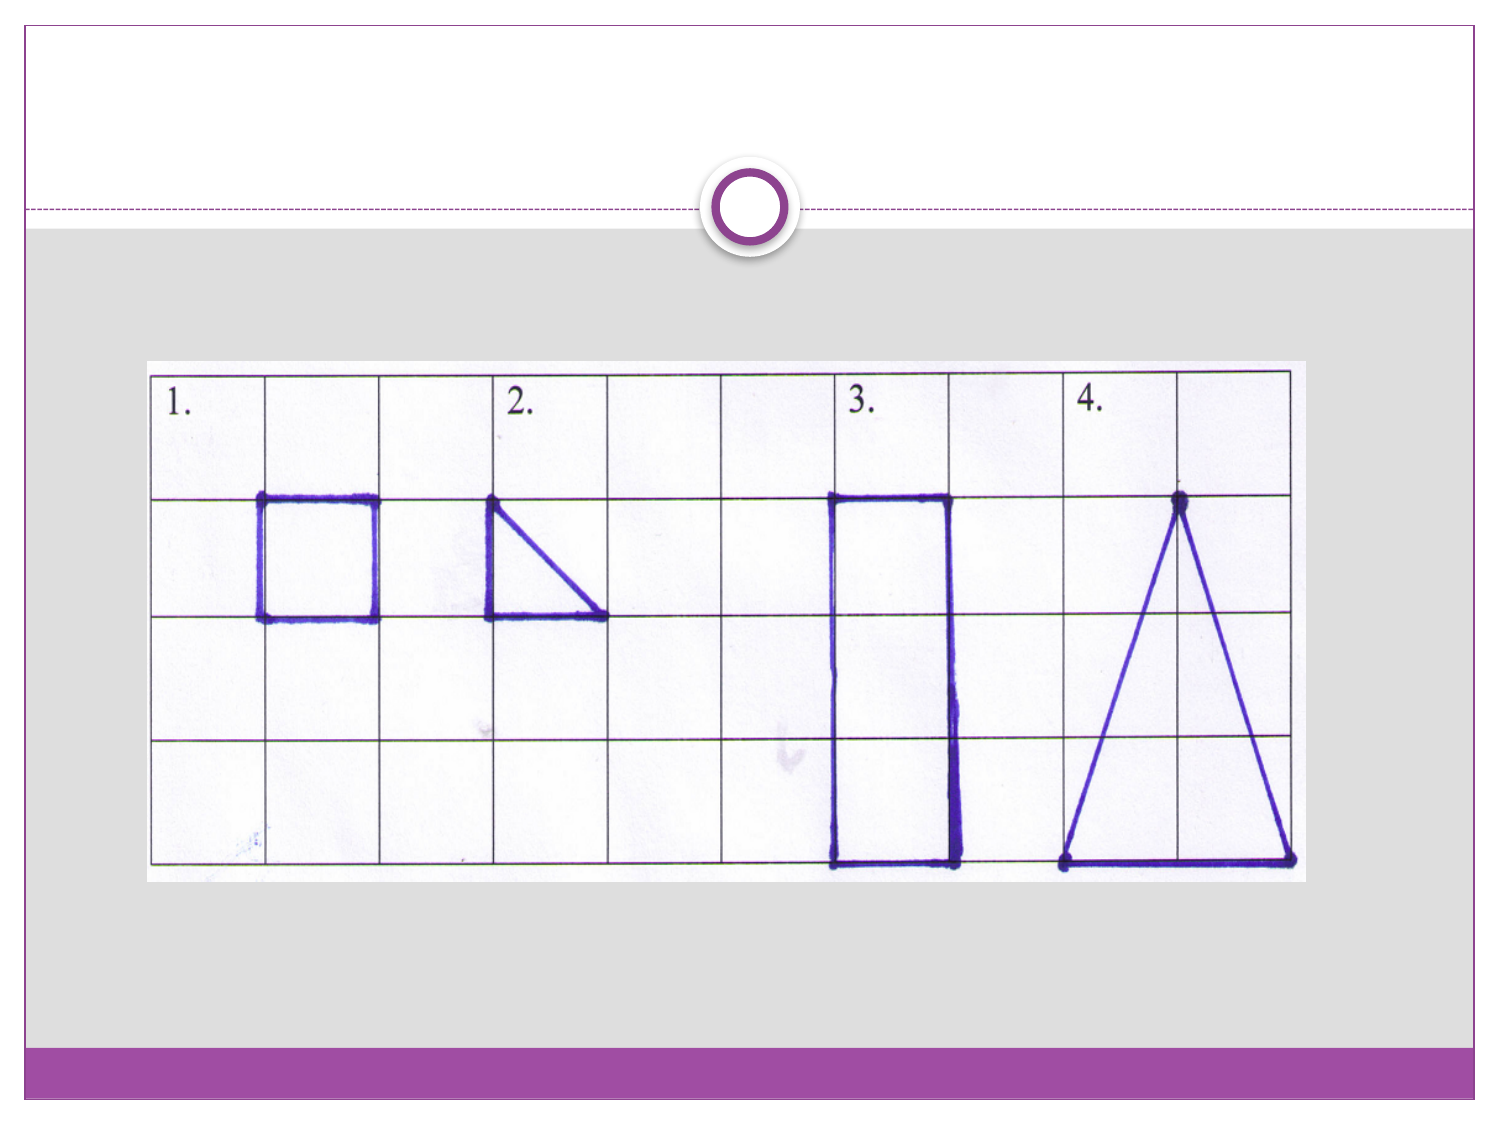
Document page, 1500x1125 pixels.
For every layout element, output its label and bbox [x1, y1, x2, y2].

list [147, 361, 1306, 882]
